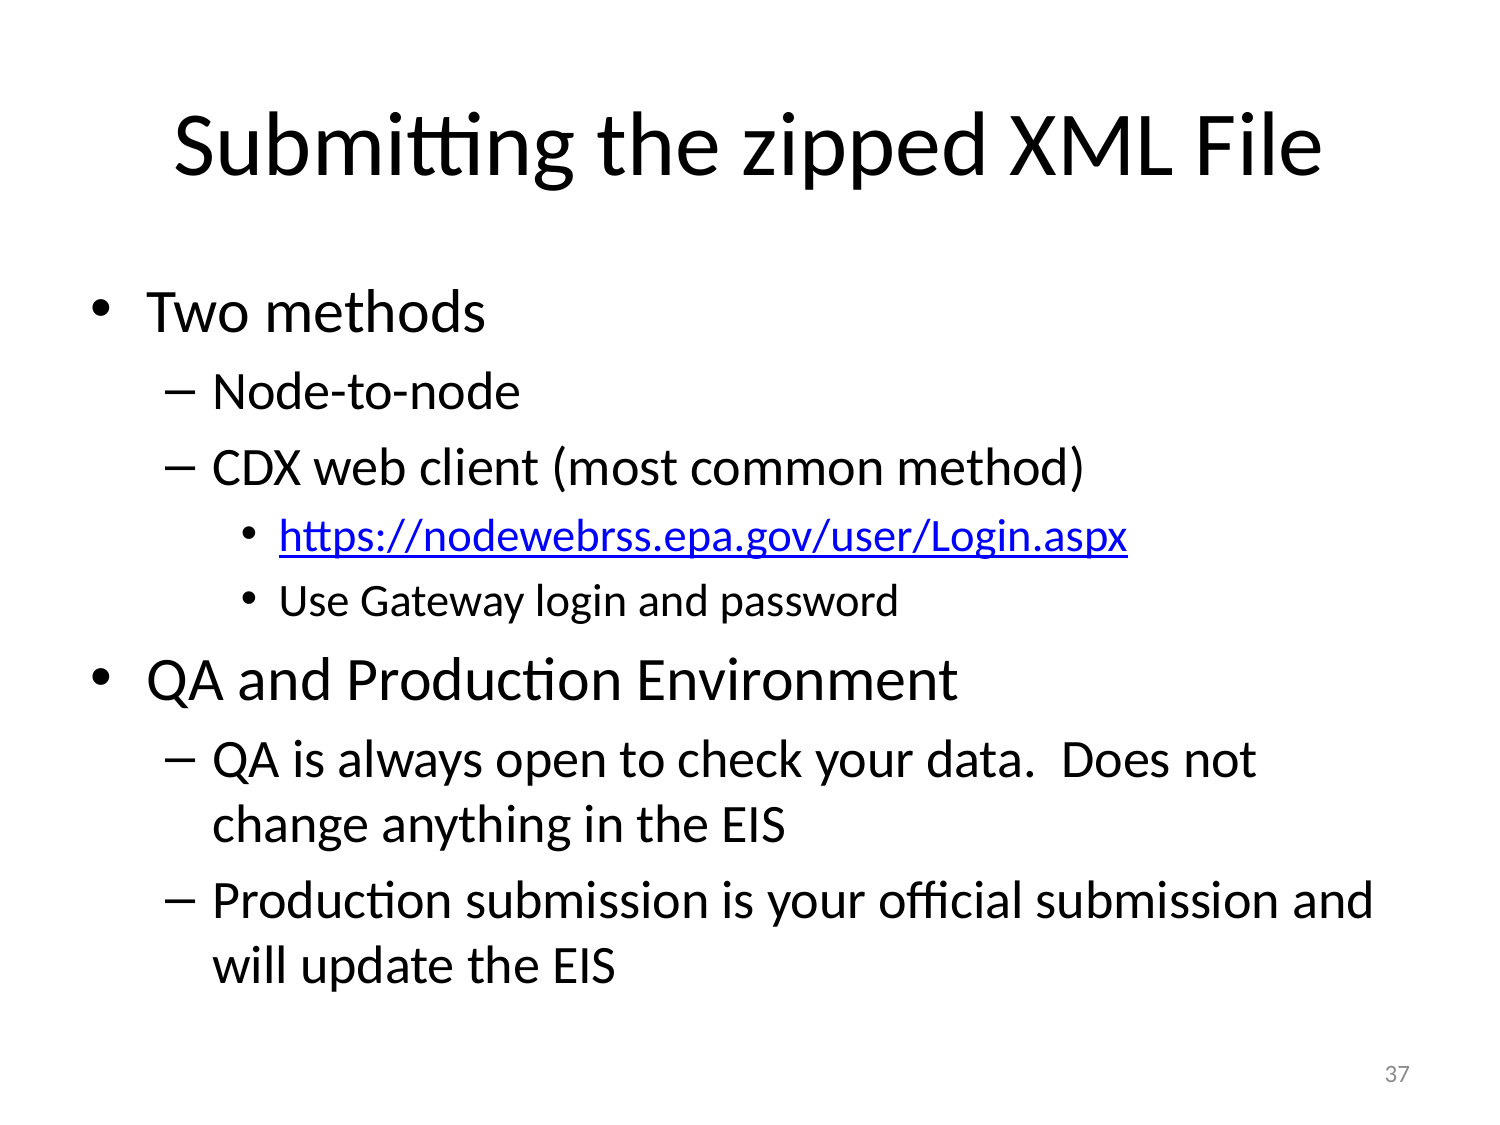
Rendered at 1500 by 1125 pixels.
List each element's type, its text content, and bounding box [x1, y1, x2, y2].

list Two methods Node-to-node CDX web client (most common method) https://nodewebrss.epa.gov/user/Login.aspx Use Gateway login and password QA and Production Environment QA is always open to check your data. Does not change anything in the EIS Production submission is your official submission and will update the EIS [75, 262, 1425, 1005]
title Submitting the zipped XML File [75, 45, 1425, 233]
slide_number 37 [1074, 1042, 1425, 1103]
